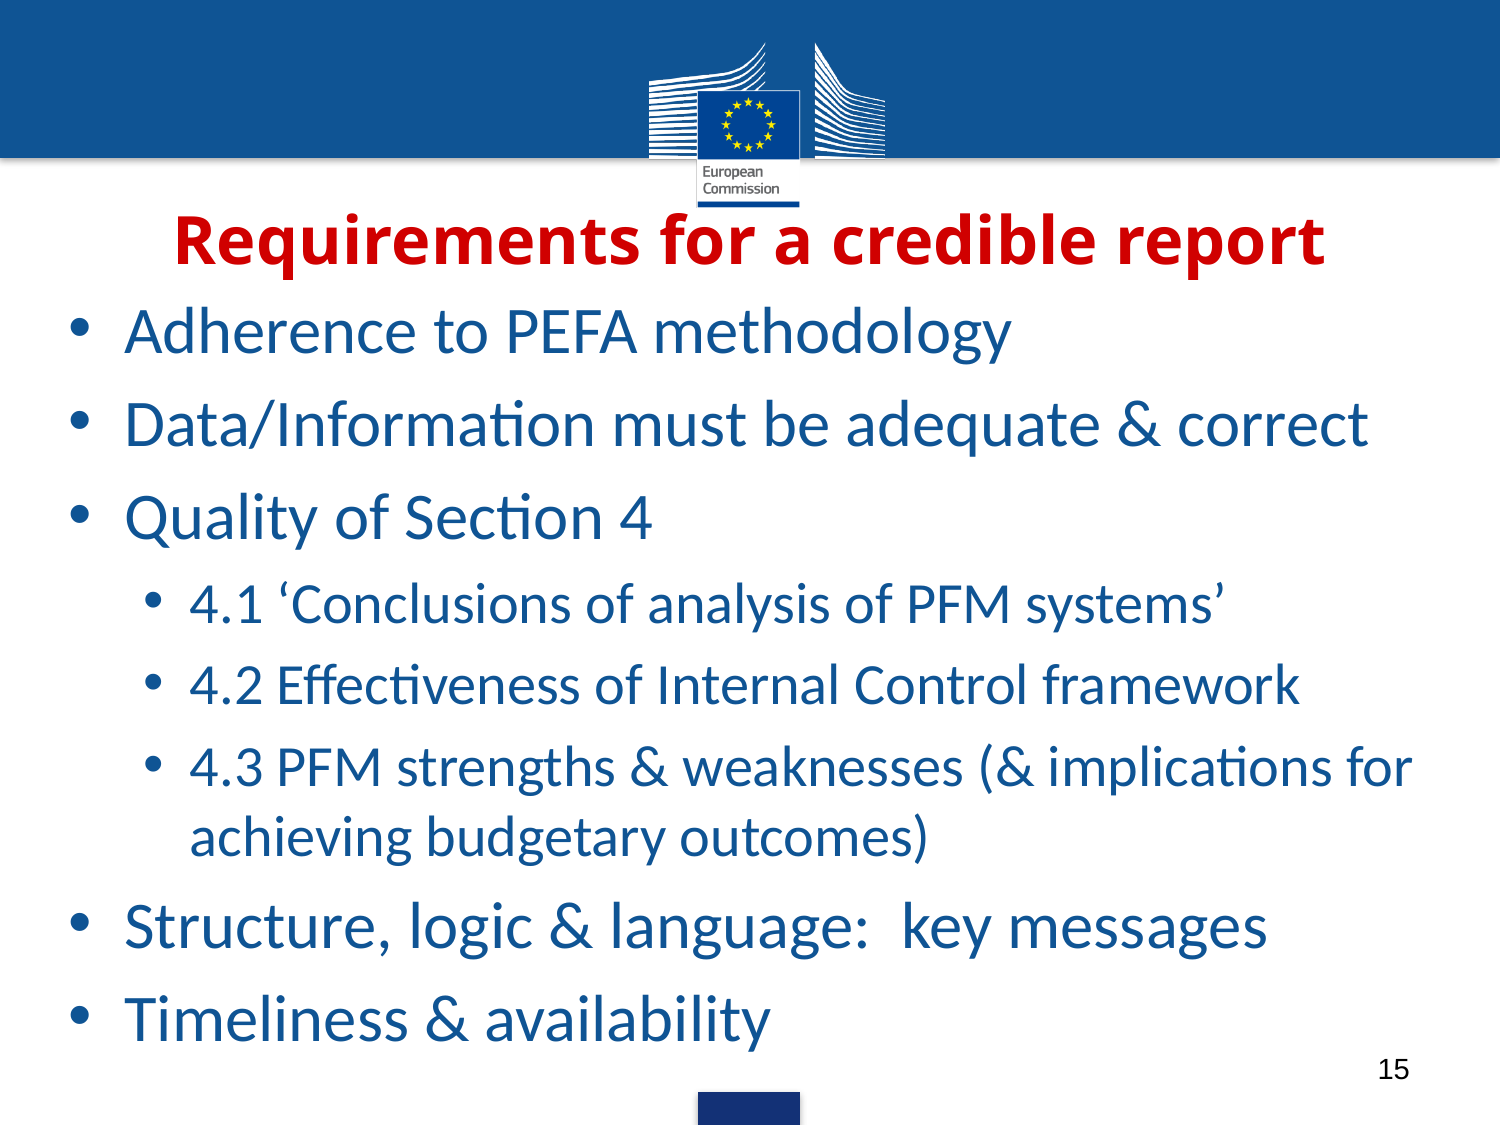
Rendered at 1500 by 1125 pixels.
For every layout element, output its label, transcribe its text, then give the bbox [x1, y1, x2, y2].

title Requirements for a credible report [75, 172, 1425, 278]
picture [649, 42, 885, 172]
footer [512, 1042, 988, 1103]
list Adherence to PEFA methodology Data/Information must be adequate & correct Quality of Section 4 4.1 ‘Conclusions of analysis of PFM systems’ 4.2 Effectiveness of Internal Control framework 4.3 PFM strengths & weaknesses (& implications for achieving budgetary outcomes) Structure, logic & language: key messages Timeliness & availability [53, 278, 1500, 1005]
slide_number 15 [1074, 1042, 1426, 1103]
